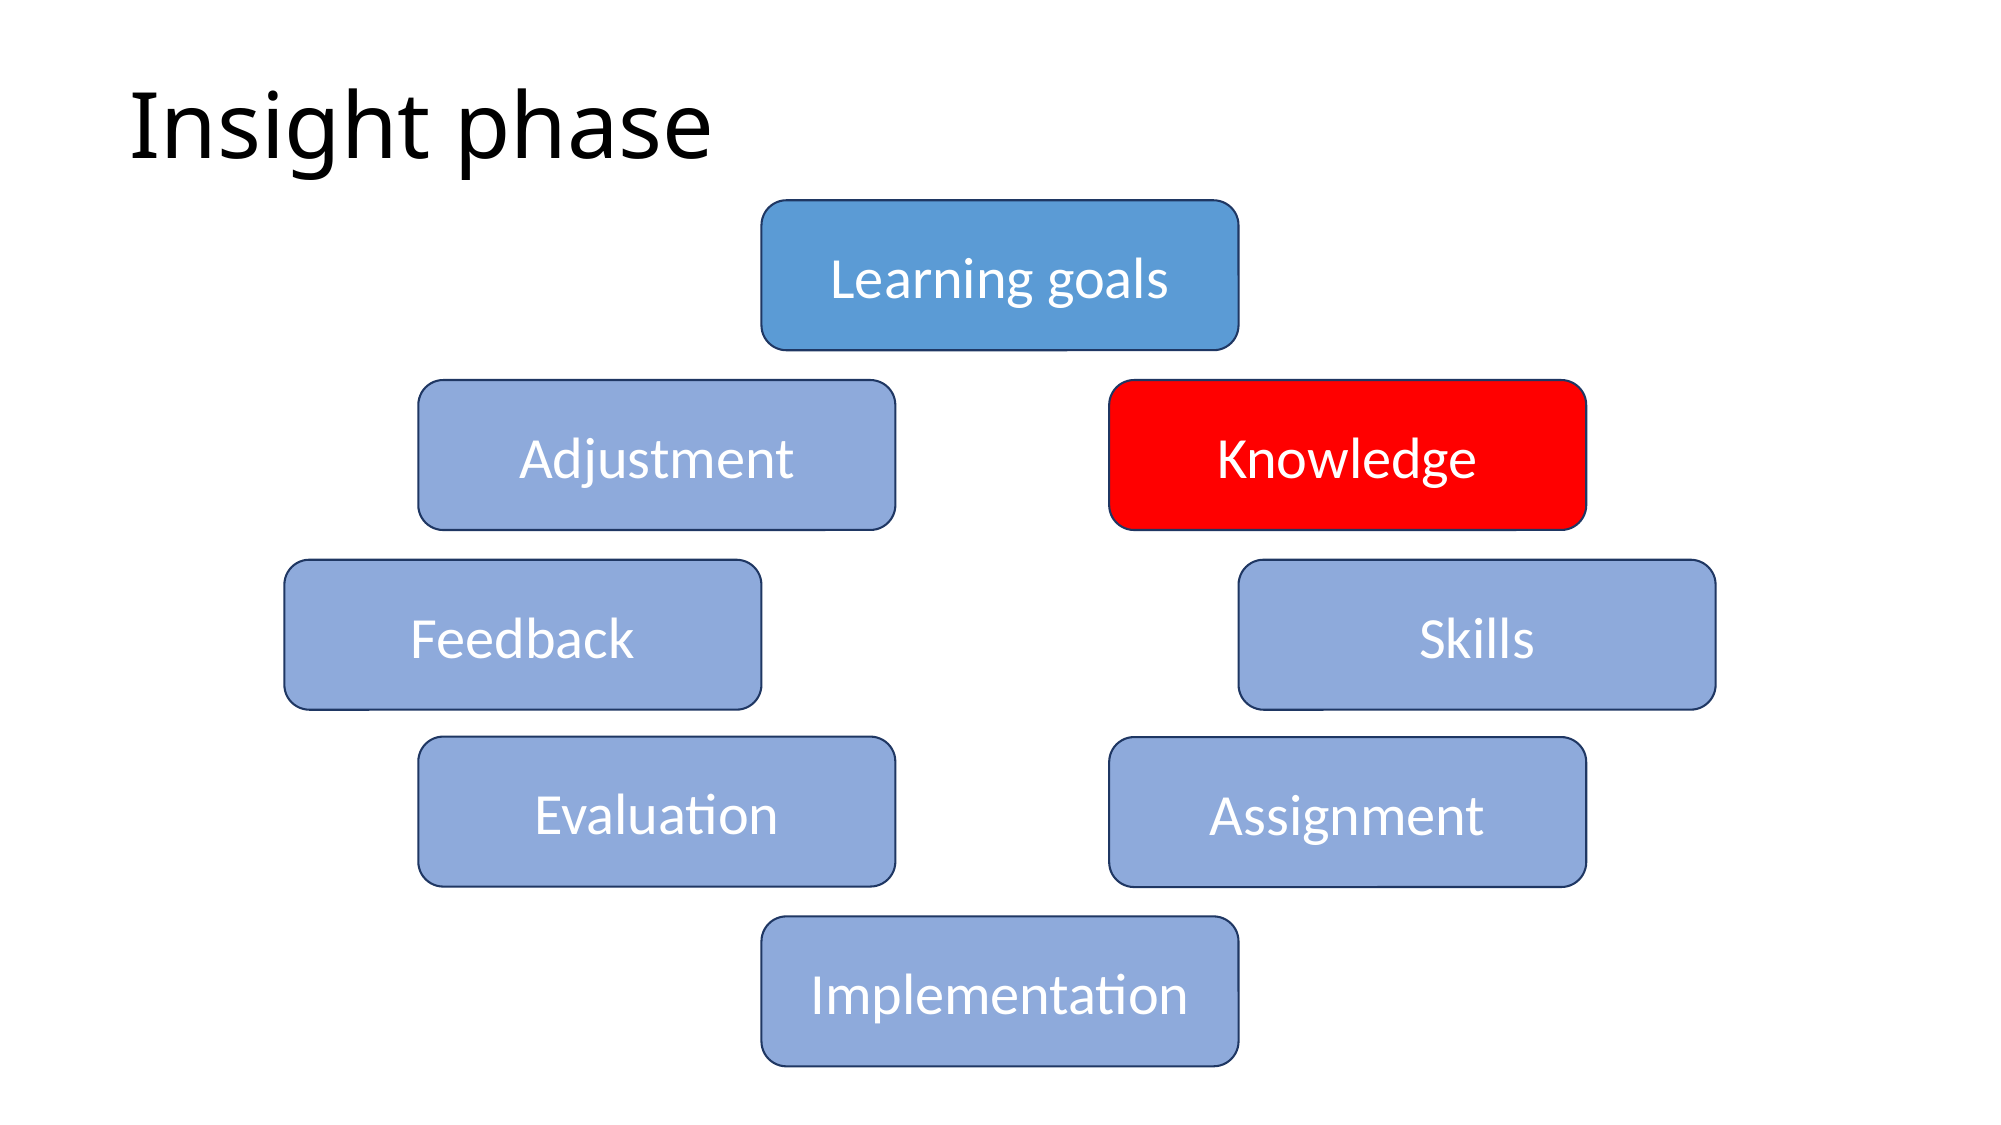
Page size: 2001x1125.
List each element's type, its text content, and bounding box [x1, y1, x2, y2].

text_box [472, 360, 2000, 434]
text_box Assignment [1109, 737, 1587, 888]
text_box Skills [1238, 559, 1716, 710]
text_box Evaluation [418, 736, 896, 887]
text_box [472, 284, 2000, 359]
text_box Implementation [761, 916, 1239, 1067]
text_box Feedback [284, 559, 762, 710]
text_box Knowledge [1109, 434, 1587, 531]
title Insight phase [114, 19, 1863, 238]
text_box Adjustment [418, 380, 896, 531]
text_box Learning goals [761, 200, 1239, 284]
